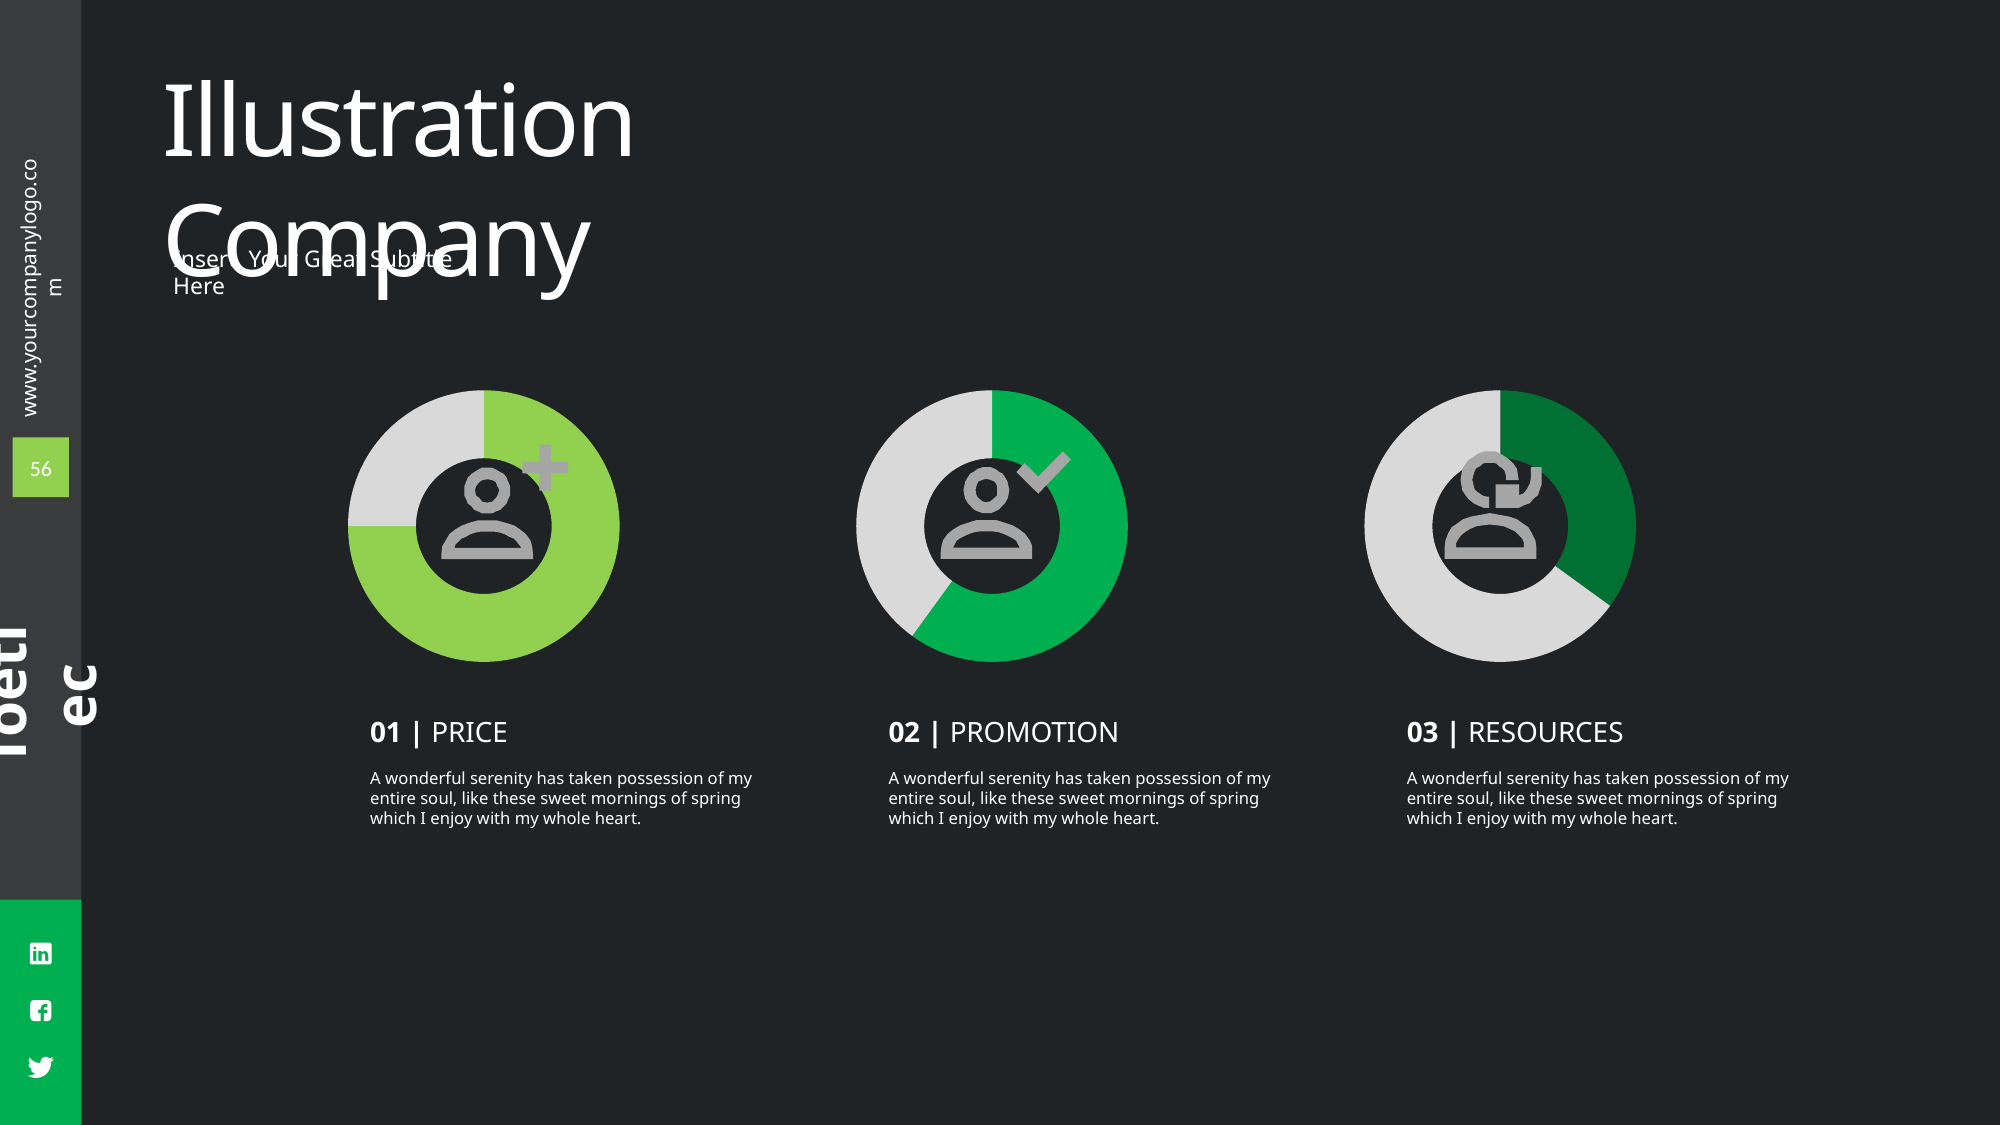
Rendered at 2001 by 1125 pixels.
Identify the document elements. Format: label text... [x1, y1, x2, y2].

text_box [441, 444, 569, 560]
text_box Illustration Company [147, 116, 677, 236]
chart [779, 384, 1205, 668]
text_box 01 | PRICE A wonderful serenity has taken possession of my entire soul, like these sweet mornings of spring which I enjoy with my whole heart. [355, 707, 770, 836]
slide_number 56 [12, 437, 69, 498]
text_box 02 | PROMOTION A wonderful serenity has taken possession of my entire soul, like these sweet mornings of spring which I enjoy with my whole heart. [873, 707, 1288, 836]
chart [271, 384, 697, 668]
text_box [940, 451, 1071, 559]
chart [1288, 384, 1713, 668]
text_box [1444, 451, 1542, 559]
text_box Insert Your Great Subtitle Here [158, 237, 512, 307]
text_box 03 | RESOURCES A wonderful serenity has taken possession of my entire soul, like these sweet mornings of spring which I enjoy with my whole heart. [1392, 707, 1807, 836]
